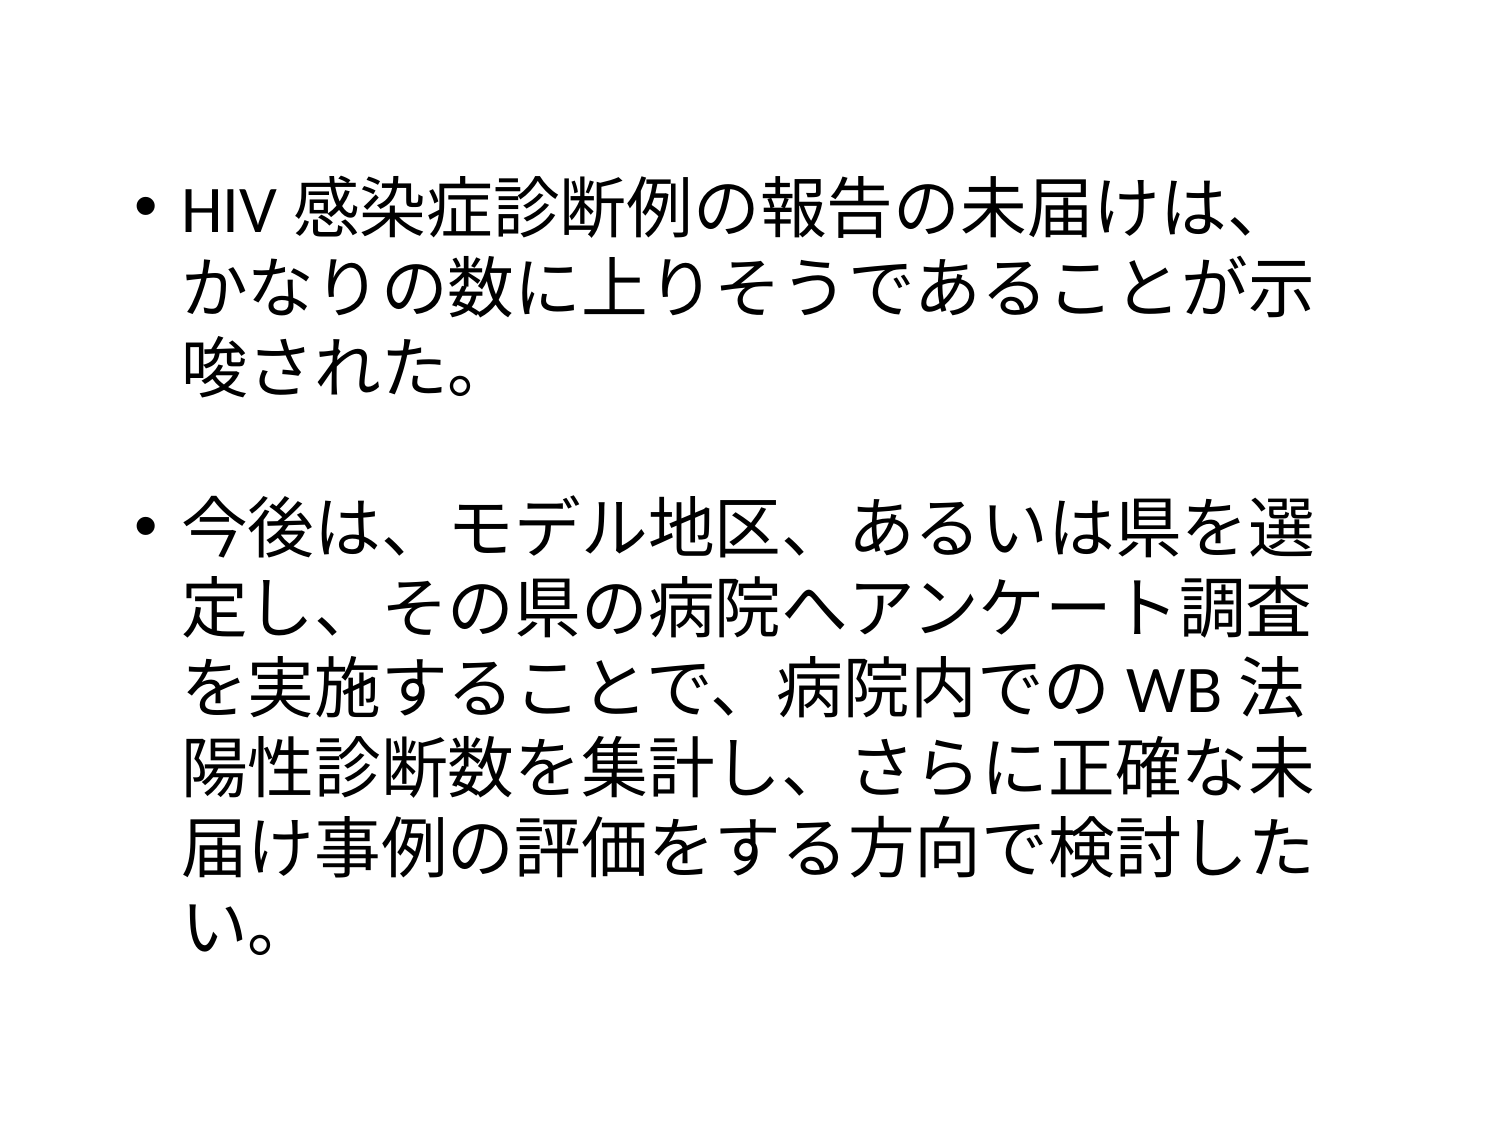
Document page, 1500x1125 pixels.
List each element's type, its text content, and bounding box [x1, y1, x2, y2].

text_box HIV感染症診断例の報告の未届けは、かなりの数に上りそうであることが示唆された。 今後は、モデル地区、あるいは県を選定し、その県の病院へアンケート調査を実施することで、病院内でのWB法陽性診断数を集計し、さらに正確な未届け事例の評価をする方向で検討したい。 [119, 158, 1373, 973]
